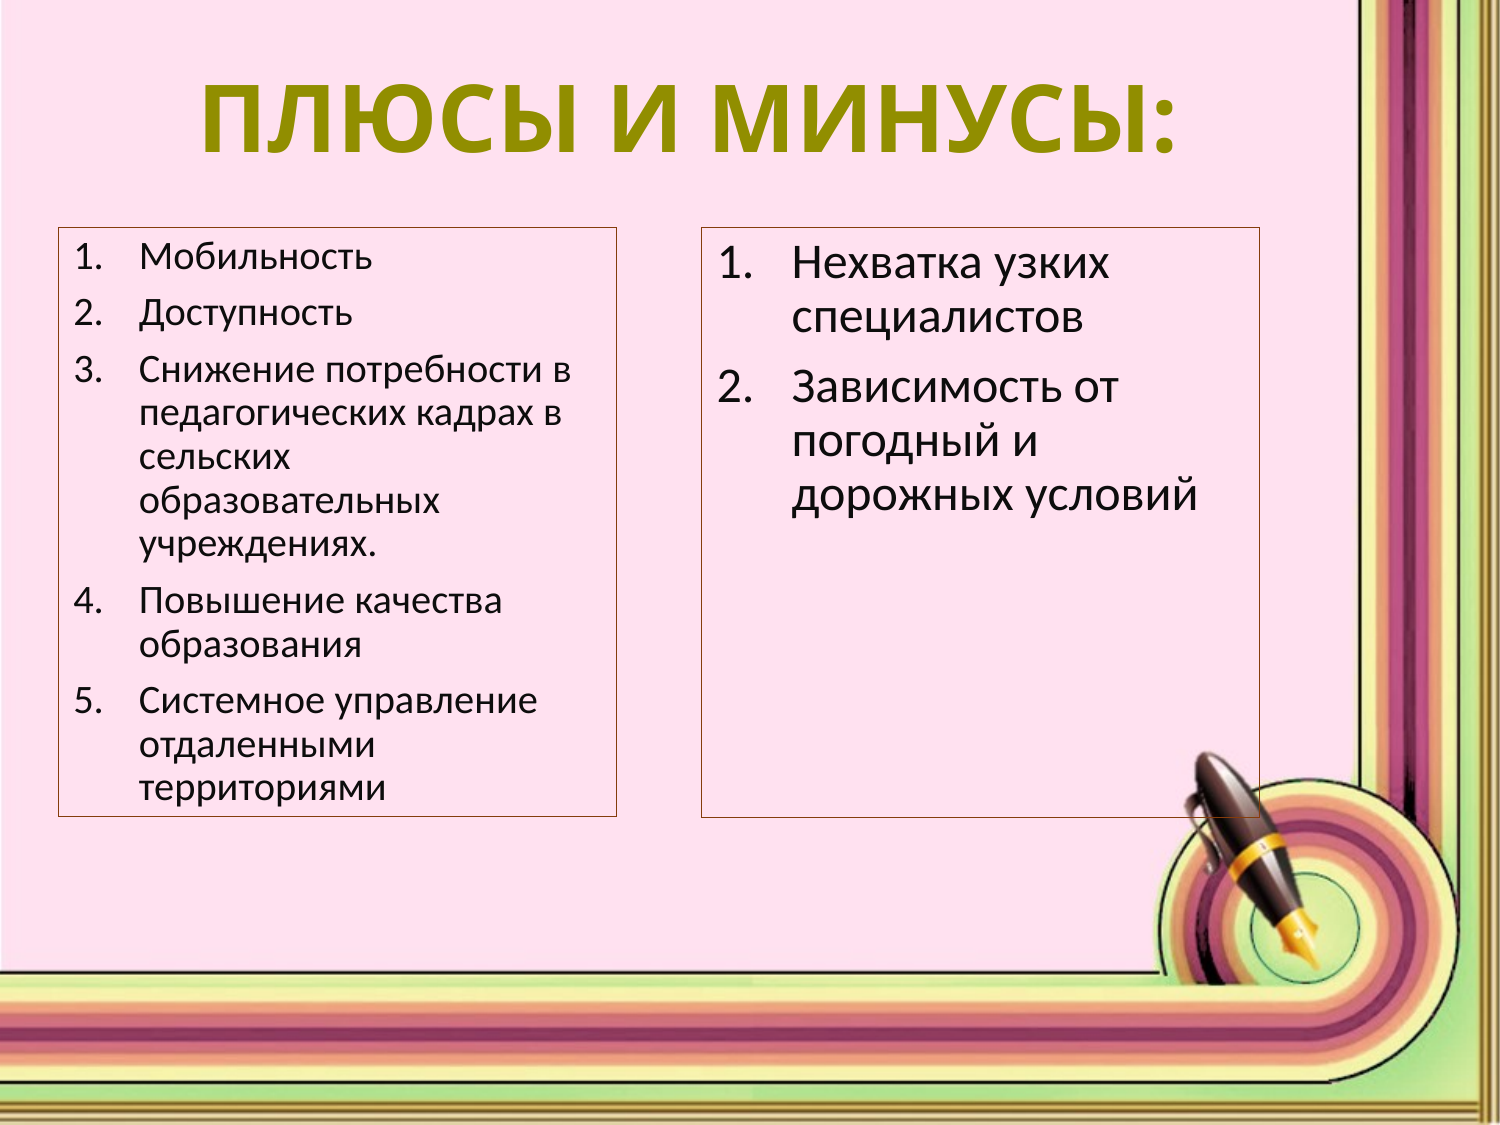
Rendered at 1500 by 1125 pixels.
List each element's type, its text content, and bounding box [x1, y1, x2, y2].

list Мобильность Доступность Снижение потребности в педагогических кадрах в сельских образовательных учреждениях. Повышение качества образования Системное управление отдаленными территориями [58, 227, 617, 817]
title ПЛЮСЫ И МИНУСЫ: [50, 56, 1327, 181]
text_box Нехватка узких специалистов Зависимость от погодный и дорожных условий [701, 227, 1260, 818]
picture [0, 0, 1500, 1125]
